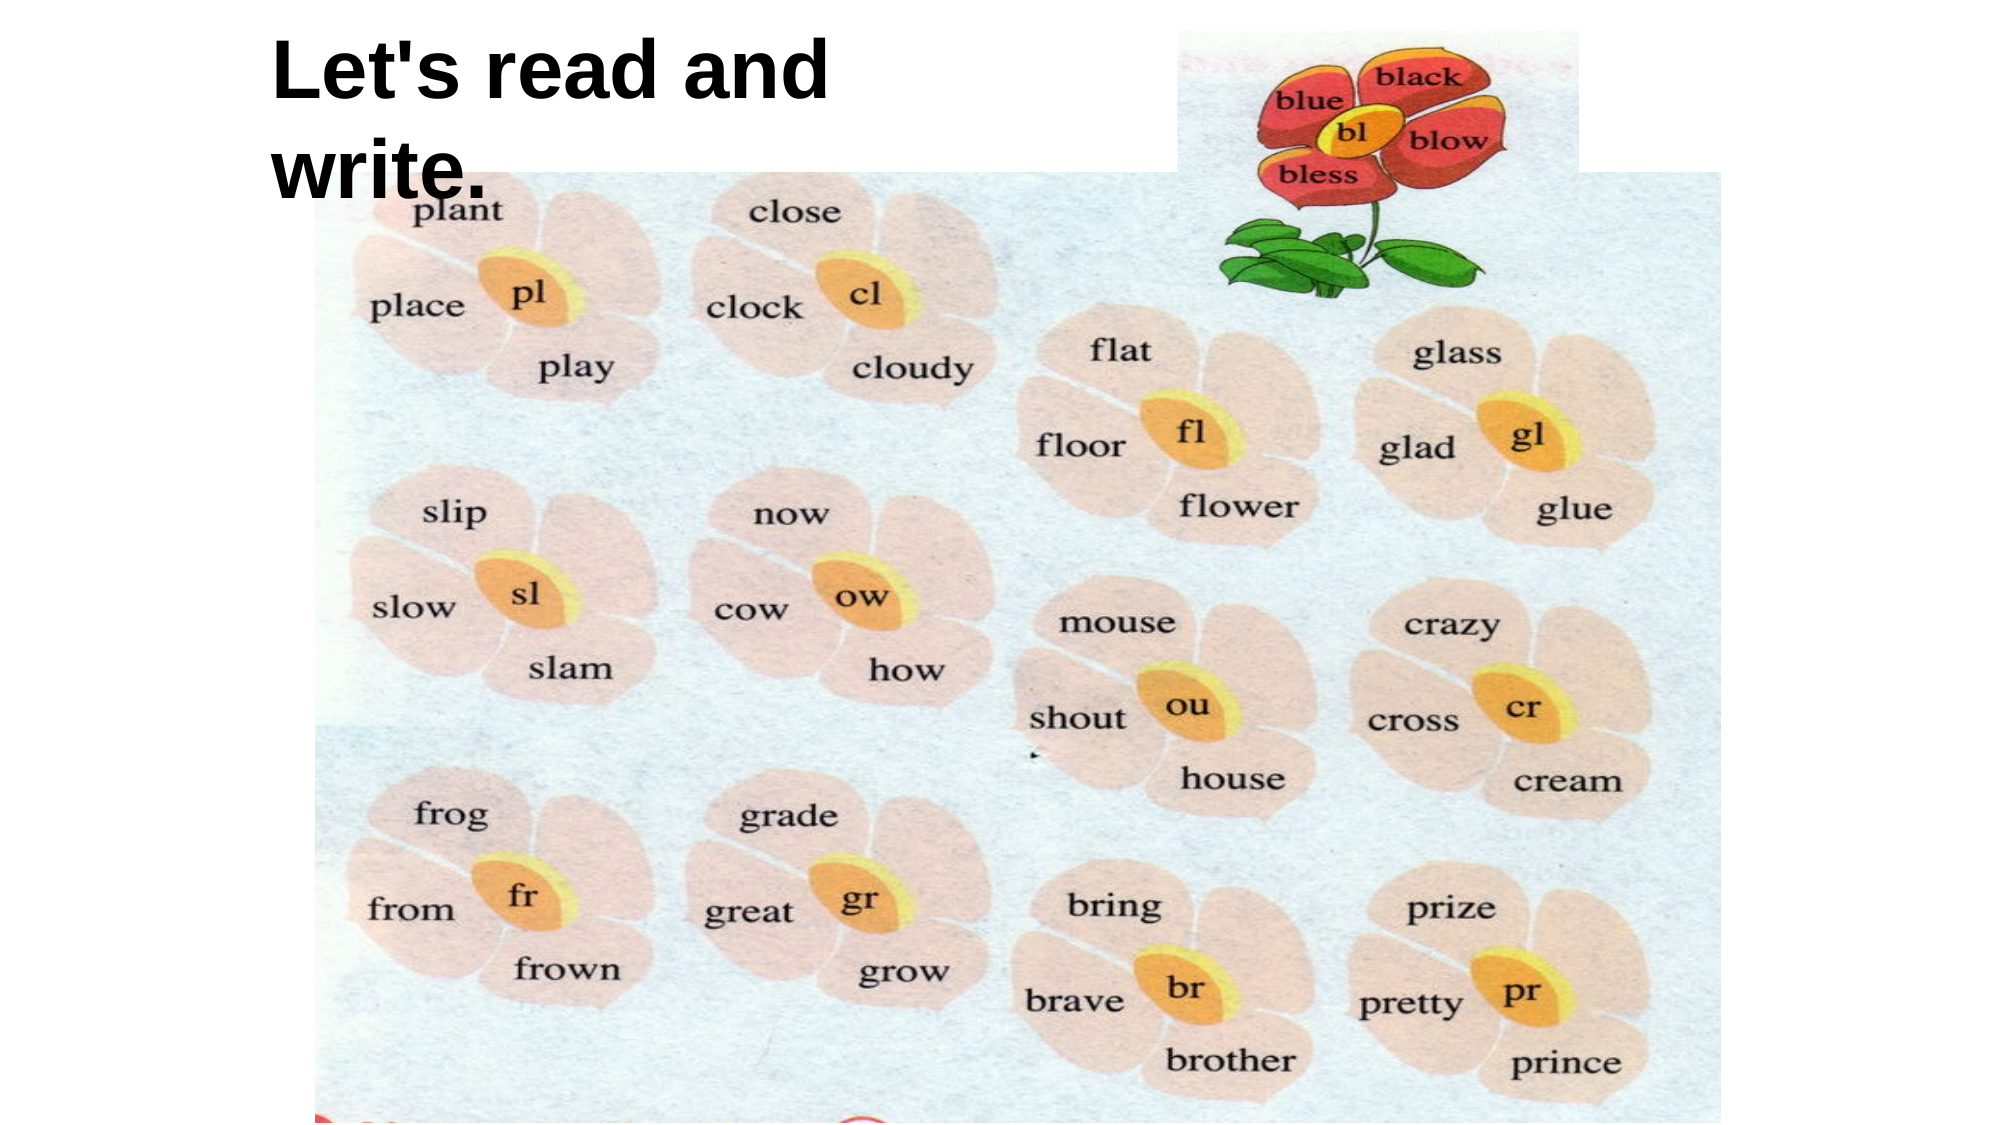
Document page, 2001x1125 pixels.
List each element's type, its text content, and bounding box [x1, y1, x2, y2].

picture [315, 30, 1721, 1123]
text_box Let's read and write. [256, 7, 1071, 223]
